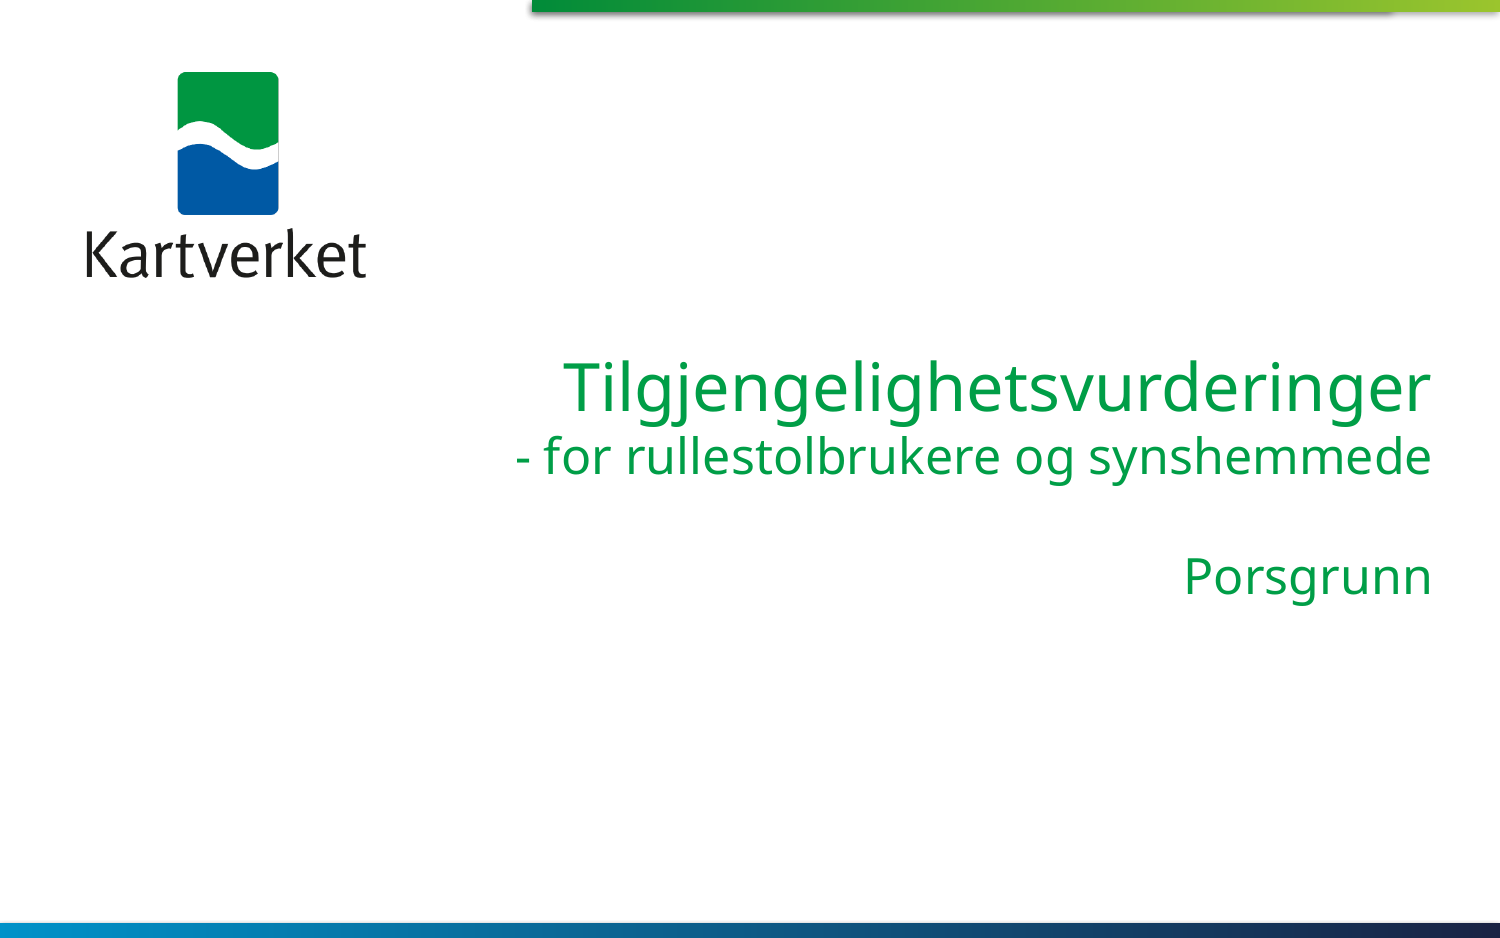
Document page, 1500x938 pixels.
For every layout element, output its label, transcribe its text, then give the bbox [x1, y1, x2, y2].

text_box Tilgjengelighetsvurderinger - for rullestolbrukere og synshemmede Porsgrunn [66, 337, 1449, 613]
